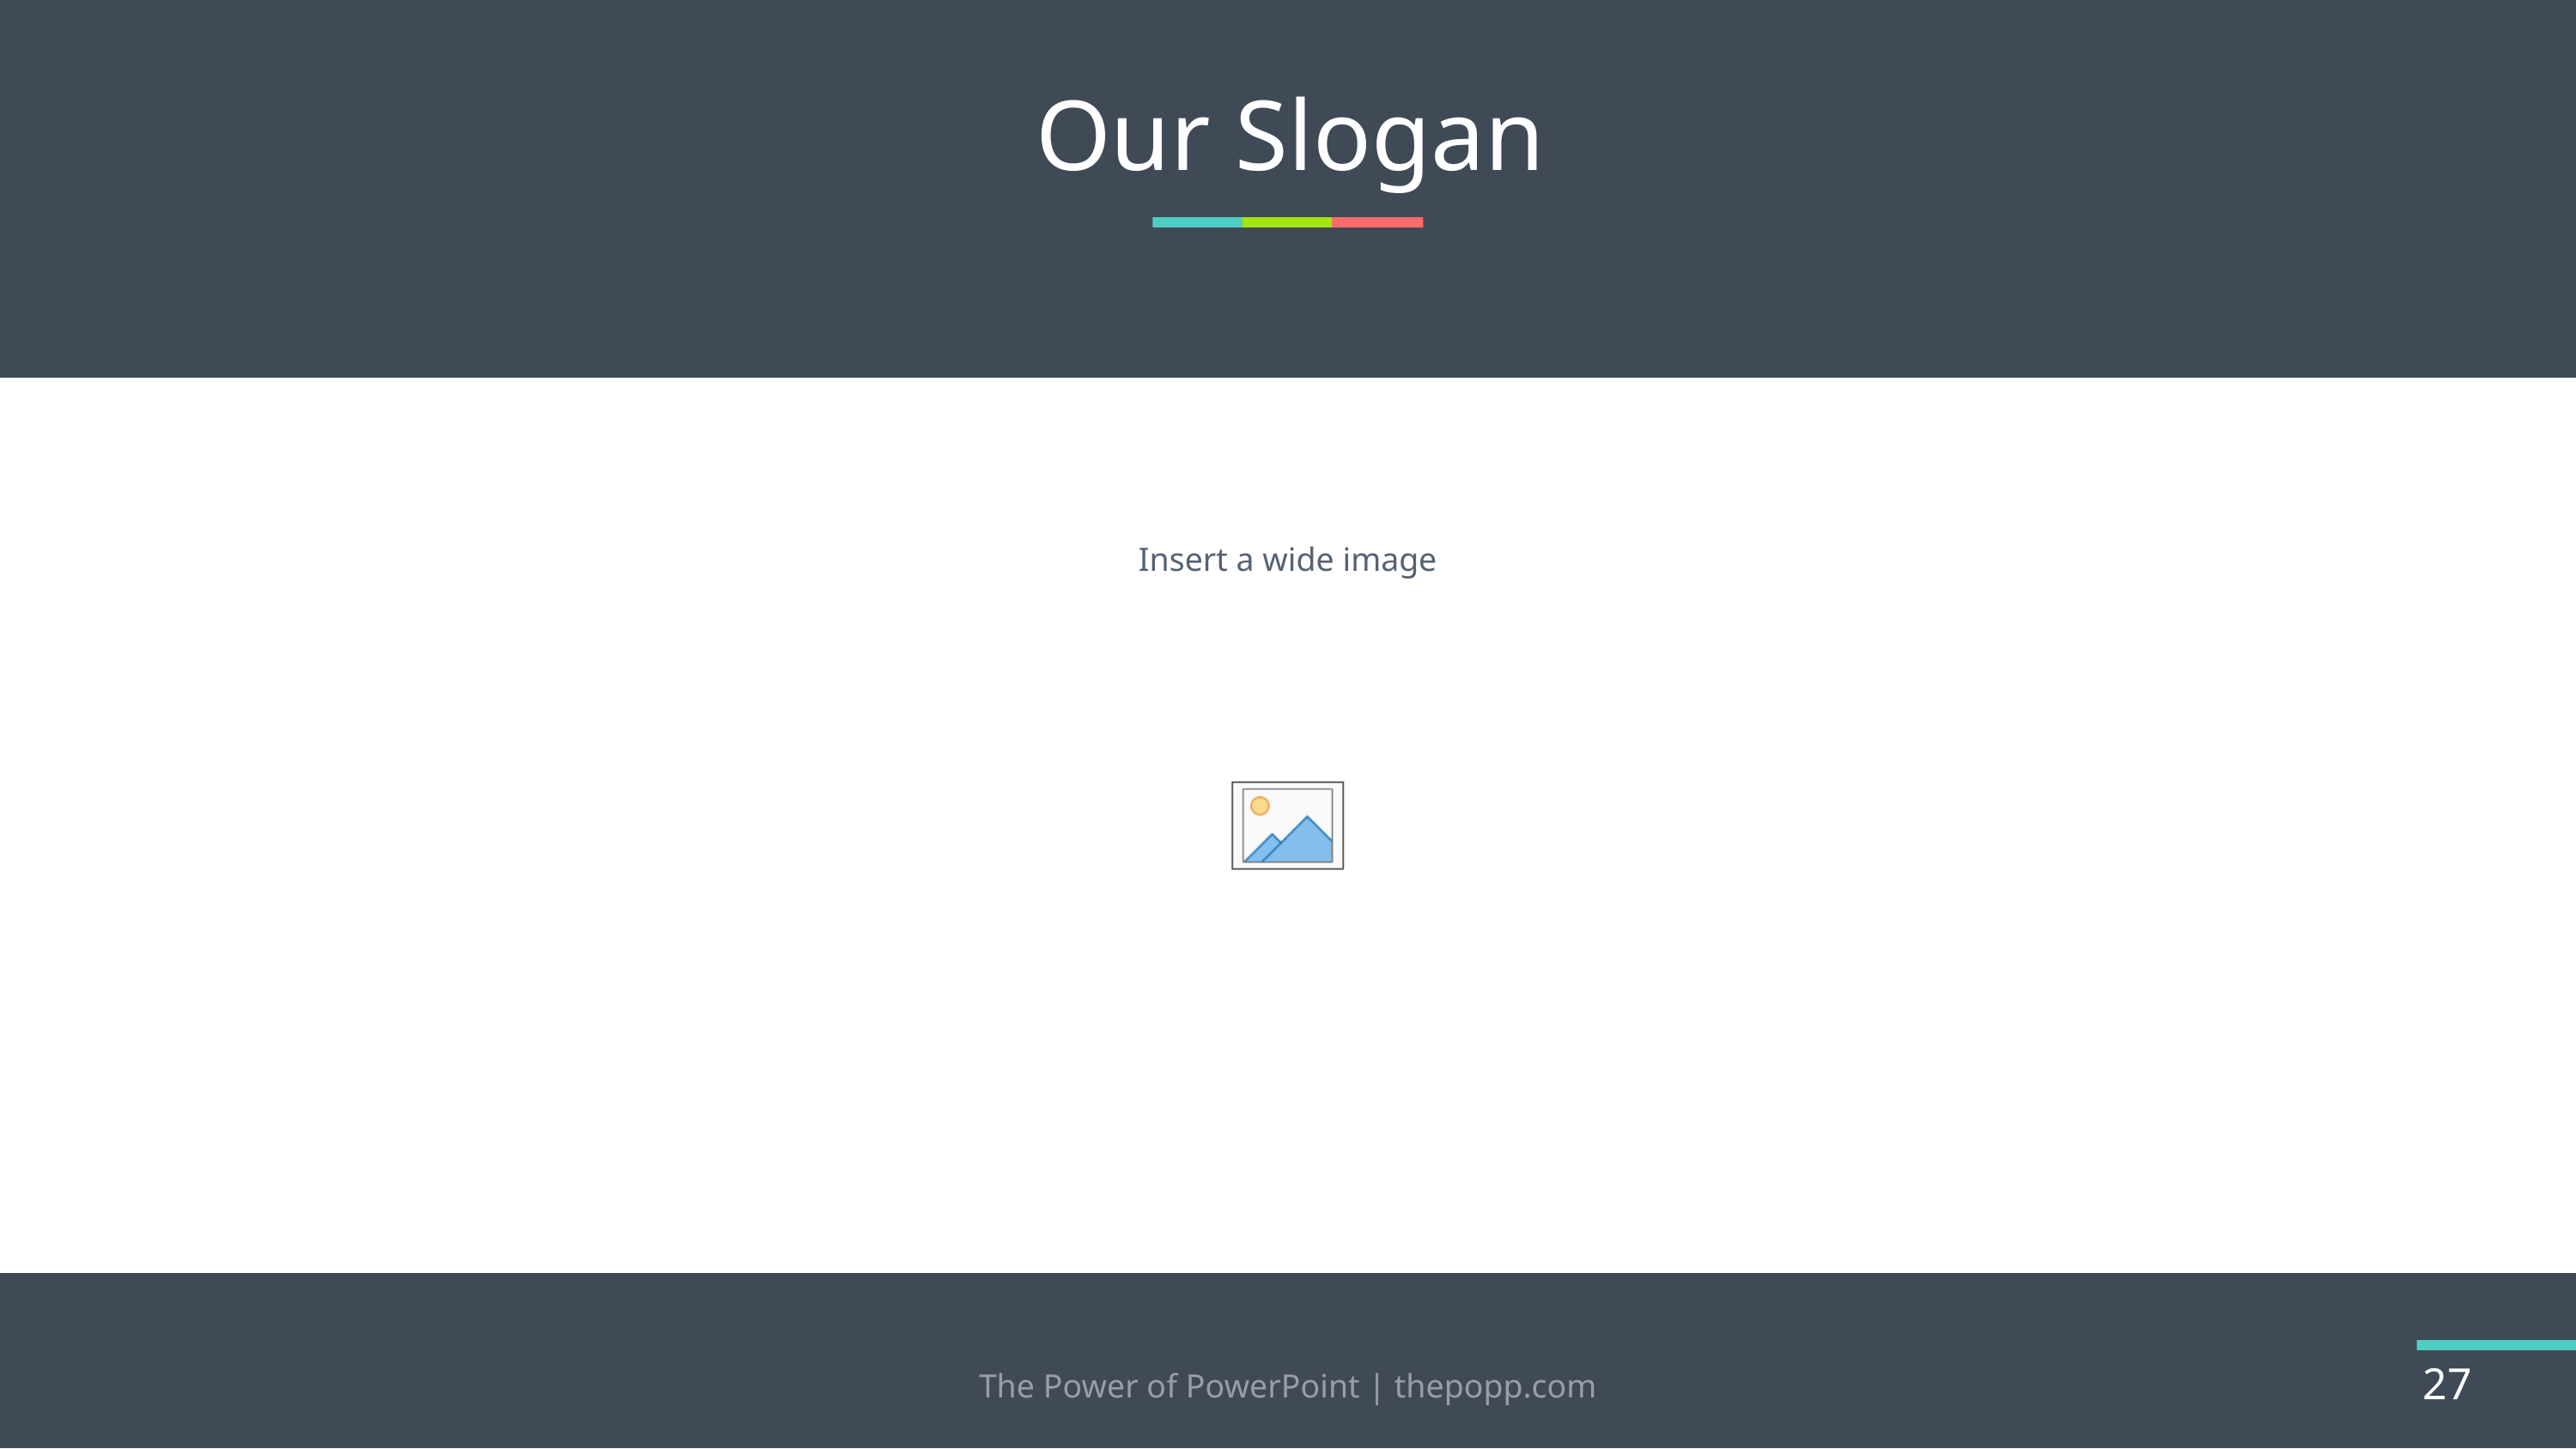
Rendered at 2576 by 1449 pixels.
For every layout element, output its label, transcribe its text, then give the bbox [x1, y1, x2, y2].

slide_number 27 [2409, 1351, 2576, 1421]
title Our Slogan [69, 49, 2512, 230]
picture [0, 378, 2576, 1274]
footer The Power of PowerPoint | thepopp.com [853, 1349, 1723, 1427]
